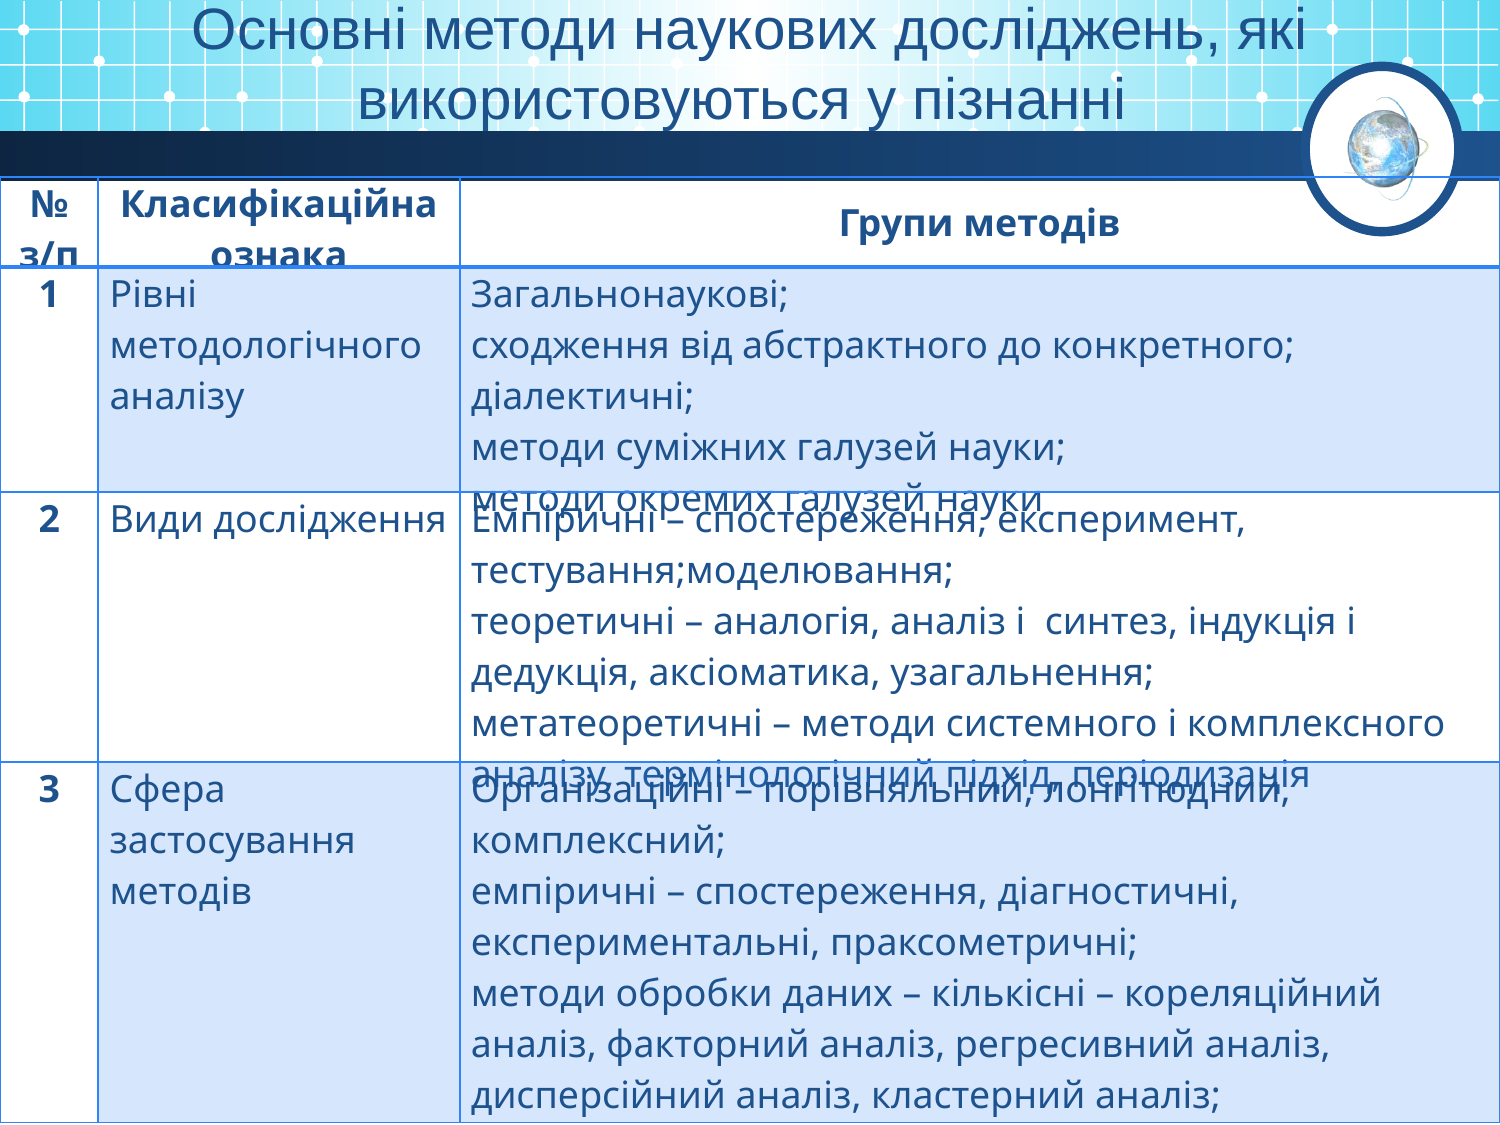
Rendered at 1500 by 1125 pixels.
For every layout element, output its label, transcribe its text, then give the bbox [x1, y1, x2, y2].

table_cell 1 [1, 269, 97, 491]
table_header Класифікаційна ознака [99, 178, 459, 265]
table_cell Сфера застосування методів [99, 763, 459, 1122]
table_cell Емпіричні – спостереження, експеримент, тестування;моделювання; теоретичні – аналогія, аналіз і синтез, індукція і дедукція, аксіоматика, узагальнення; метатеоретичні – методи системного і комплексного аналізу, термінологічний підхід, періодизація [461, 493, 1499, 761]
table_cell Рівні методологічного аналізу [99, 269, 459, 491]
picture [1310, 139, 1454, 176]
table_cell 2 [1, 493, 97, 761]
table_header Групи методів [461, 178, 1499, 265]
table_cell 3 [1, 763, 97, 1122]
text_box Основні методи наукових досліджень, які використовуються у пізнанні [0, 0, 1500, 139]
table_cell Види дослідження [99, 493, 459, 761]
table_cell Загальнонаукові; сходження від абстрактного до конкретного; діалектичні; методи суміжних галузей науки; методи окремих галузей науки [461, 269, 1499, 491]
table_cell Організаційні – порівняльний, лонгітюдний, комплексний; емпіричні – спостереження, діагностичні, експериментальні, праксометричні; методи обробки даних – кількісні – кореляційний аналіз, факторний аналіз, регресивний аналіз, дисперсійний аналіз, кластерний аналіз; якісні – класифікація, диференціація, категоризація [461, 763, 1499, 1122]
table_header № з/п [1, 178, 97, 265]
